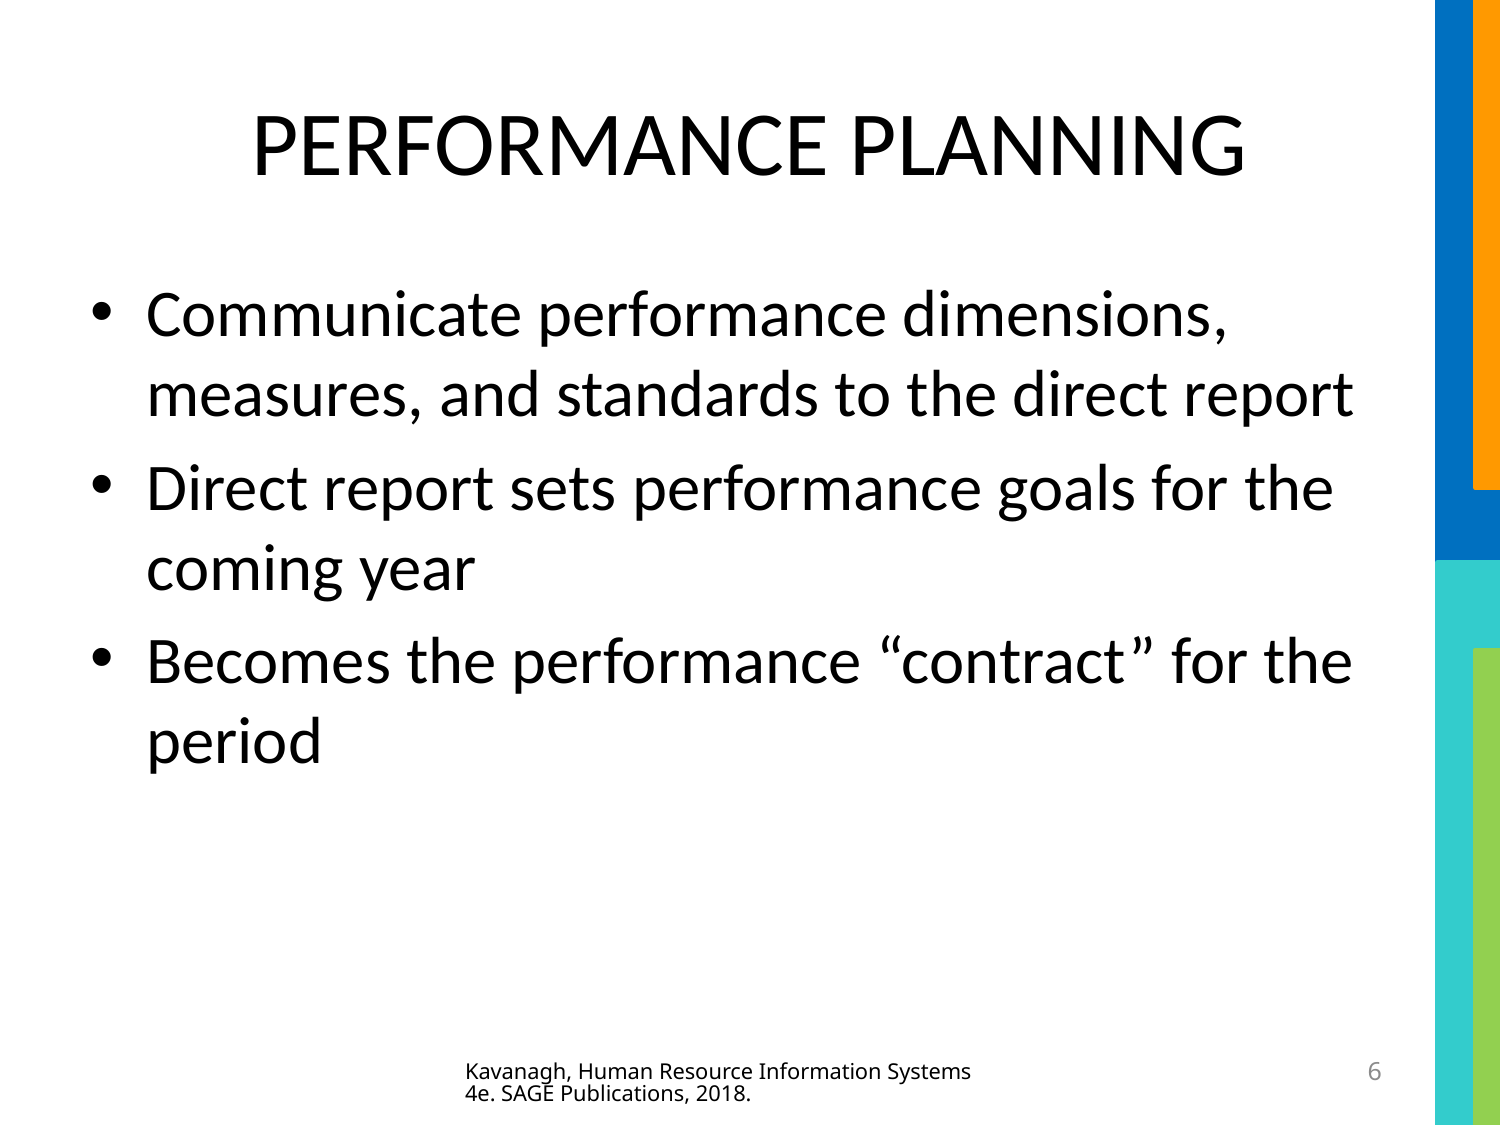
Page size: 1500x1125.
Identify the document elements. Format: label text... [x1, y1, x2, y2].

title PERFORMANCE PLANNING [75, 45, 1425, 233]
list Communicate performance dimensions, measures, and standards to the direct report Direct report sets performance goals for the coming year Becomes the performance “contract” for the period [75, 262, 1425, 1005]
footer Kavanagh, Human Resource Information Systems 4e. SAGE Publications, 2018. [450, 1042, 1004, 1103]
slide_number 6 [1059, 1042, 1397, 1103]
